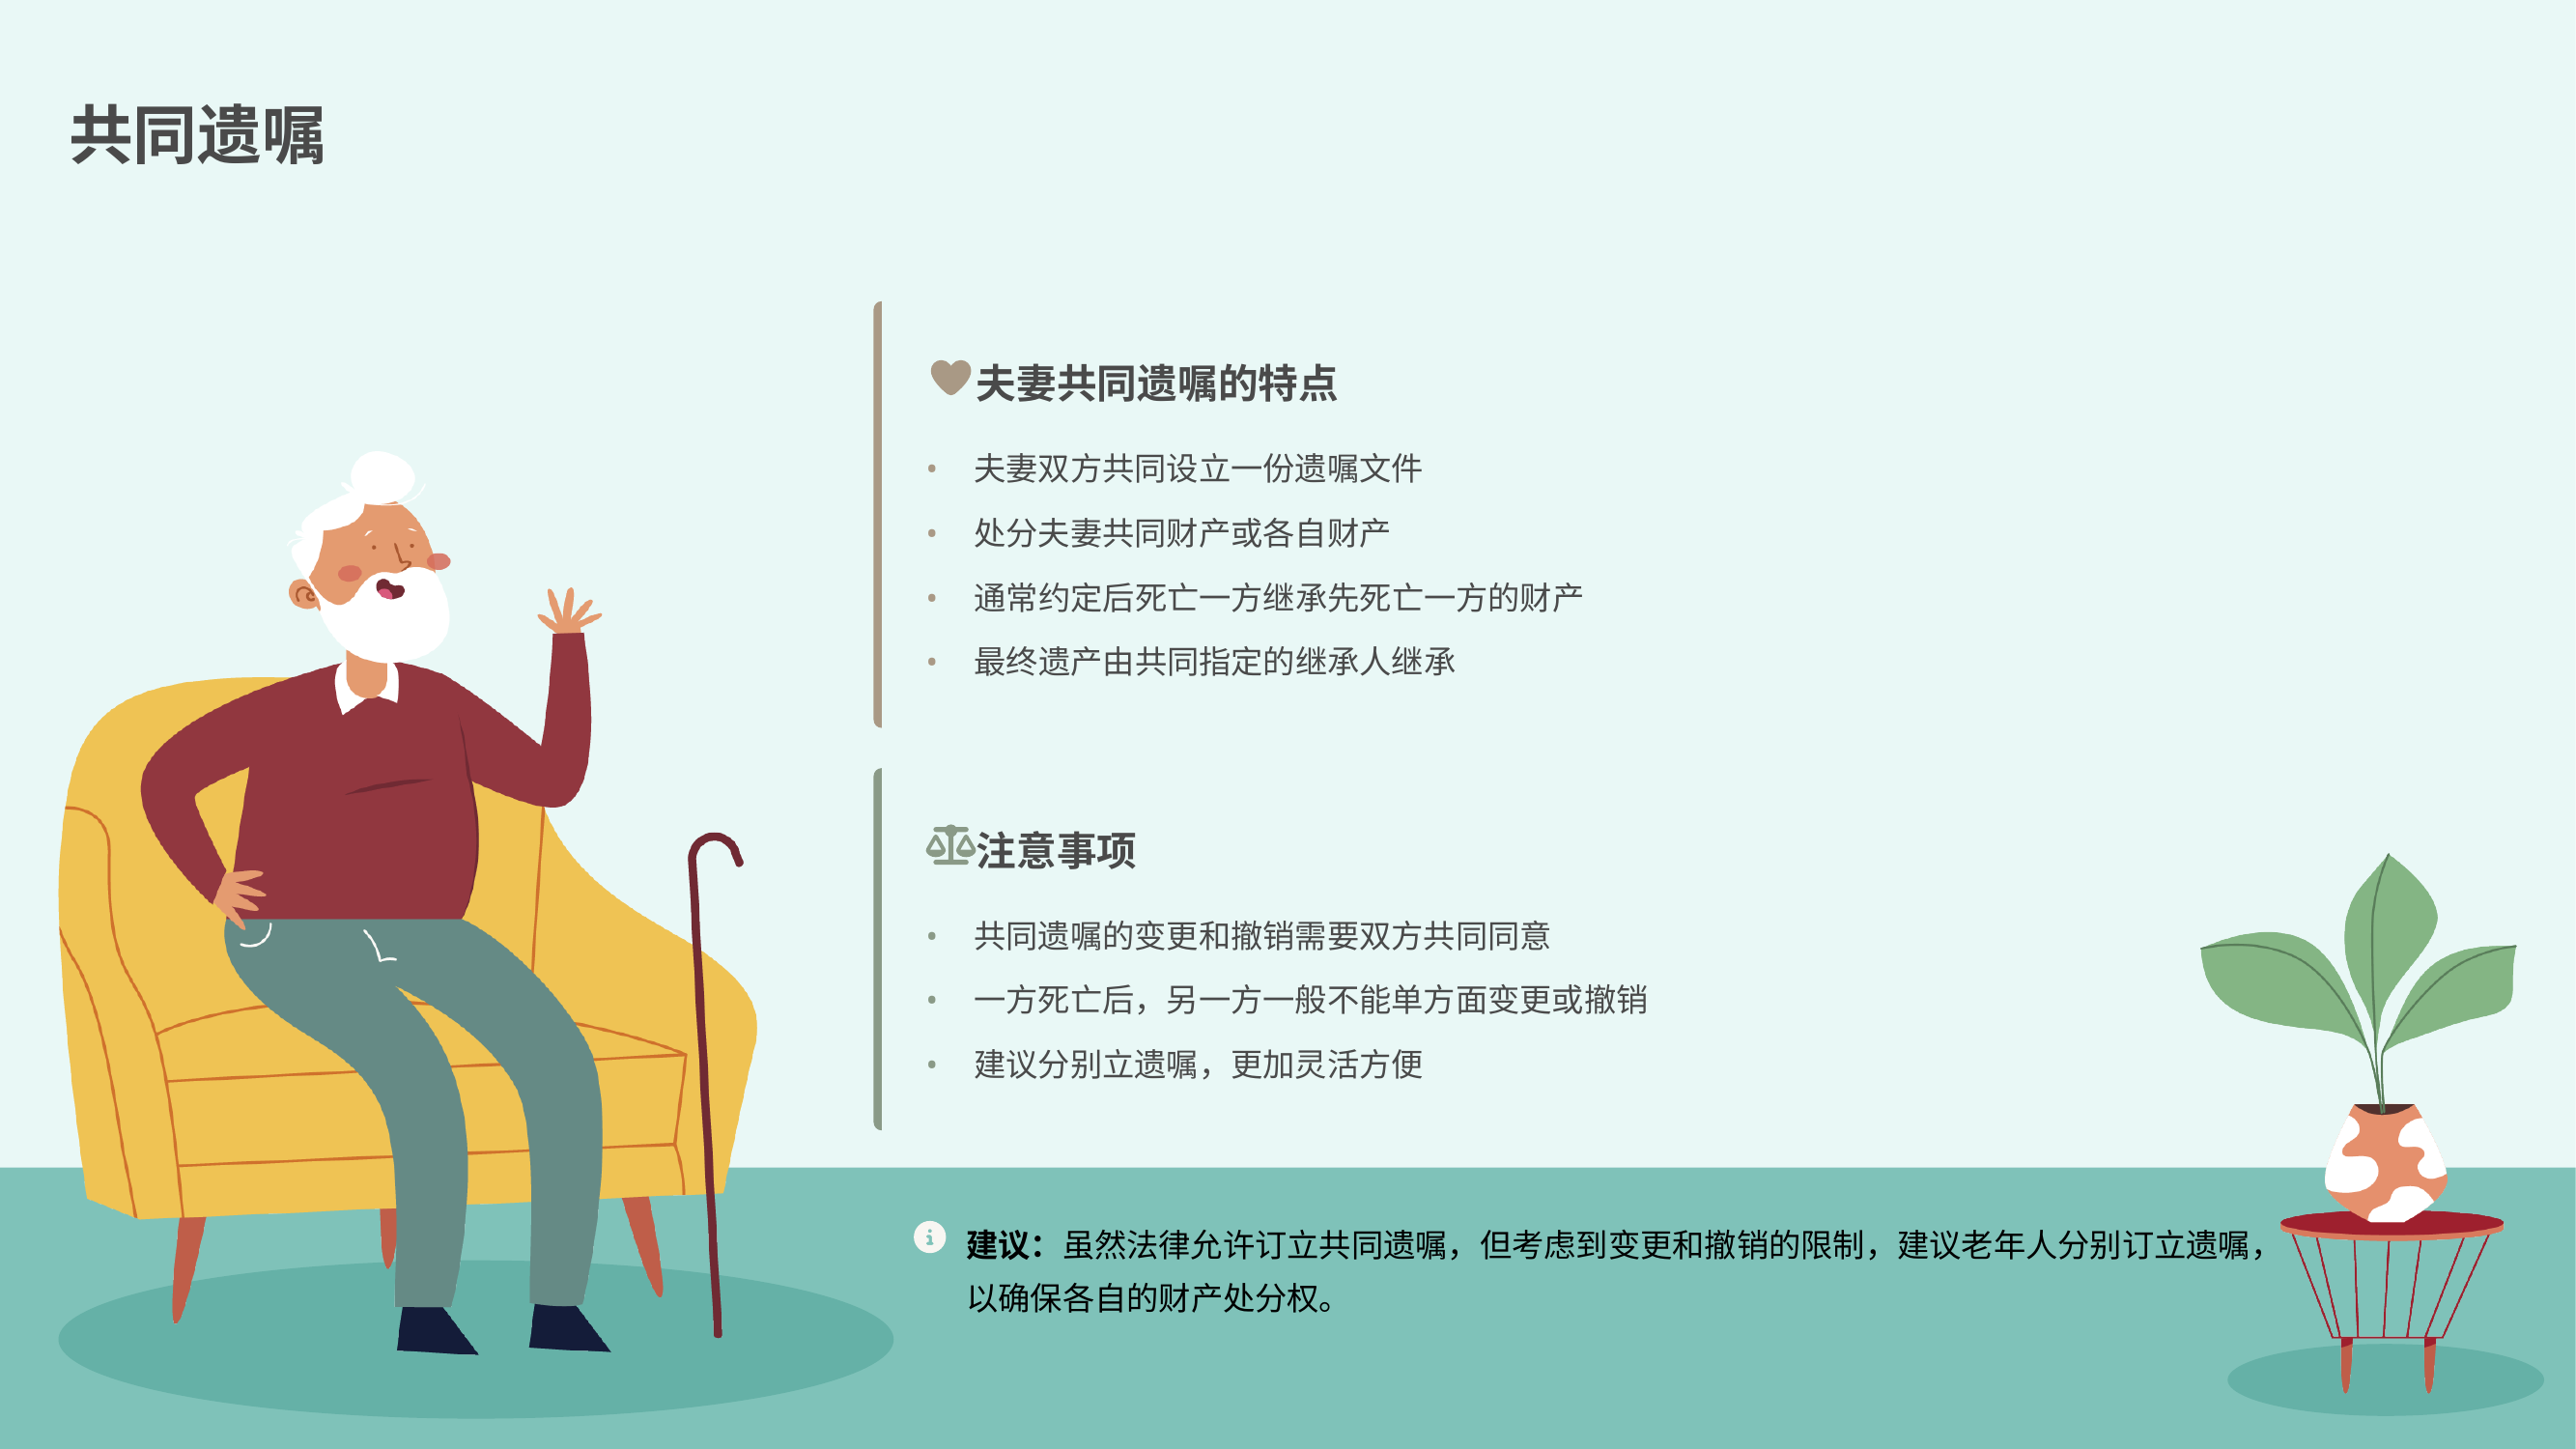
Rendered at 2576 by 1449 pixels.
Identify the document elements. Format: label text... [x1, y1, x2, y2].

text_box • [925, 904, 974, 953]
text_box [930, 359, 972, 396]
text_box 处分夫妻共同财产或各自财产 [974, 502, 1409, 552]
text_box [914, 1220, 947, 1254]
text_box • [925, 502, 974, 552]
text_box [955, 834, 976, 858]
text_box • [925, 566, 974, 615]
text_box 夫妻双方共同设立一份遗嘱文件 [974, 438, 1441, 487]
picture [58, 451, 757, 1355]
text_box 通常约定后死亡一方继承先死亡一方的财产 [974, 566, 1602, 615]
text_box [873, 768, 882, 1131]
text_box 最终遗产由共同指定的继承人继承 [974, 631, 1474, 680]
text_box [873, 300, 882, 728]
text_box [933, 824, 969, 866]
text_box • [925, 1034, 974, 1083]
text_box • [925, 438, 974, 487]
text_box 共同遗嘱 [54, 95, 1343, 180]
text_box • [925, 969, 974, 1018]
picture [2199, 853, 2517, 1394]
text_box 注意事项 [976, 816, 2252, 873]
text_box 夫妻共同遗嘱的特点 [976, 349, 2252, 407]
text_box 建议分别立遗嘱，更加灵活方便 [974, 1034, 1441, 1083]
text_box 一方死亡后，另一方一般不能单方面变更或撤销 [974, 969, 1667, 1018]
text_box • [925, 631, 974, 680]
text_box 建议：虽然法律允许订立共同遗嘱，但考虑到变更和撤销的限制，建议老年人分别订立遗嘱，以确保各自的财产处分权。 [966, 1210, 2256, 1316]
text_box 共同遗嘱的变更和撤销需要双方共同同意 [974, 904, 1571, 953]
text_box [925, 834, 947, 858]
